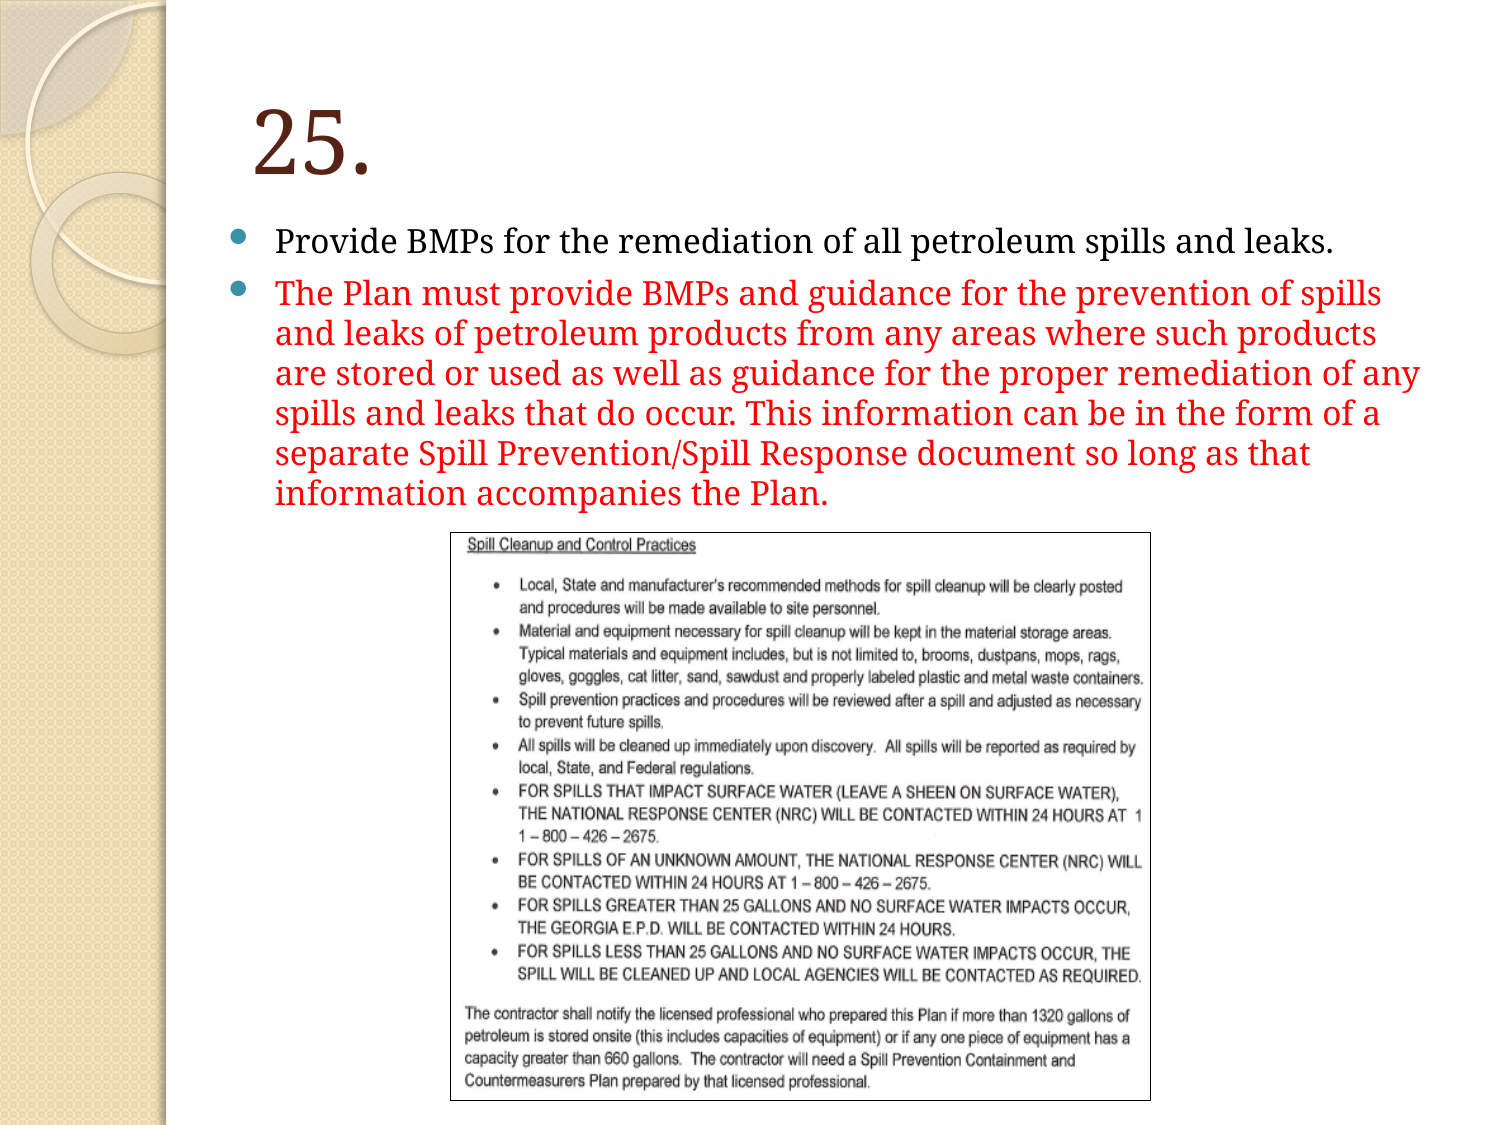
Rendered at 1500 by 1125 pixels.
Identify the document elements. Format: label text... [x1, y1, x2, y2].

title 25. [235, 45, 1466, 233]
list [449, 532, 1152, 1101]
list Provide BMPs for the remediation of all petroleum spills and leaks. The Plan must provide BMPs and guidance for the prevention of spills and leaks of petroleum products from any areas where such products are stored or used as well as guidance for the proper remediation of any spills and leaks that do occur. This information can be in the form of a separate Spill Prevention/Spill Response document so long as that information accompanies the Plan. [200, 212, 1438, 500]
